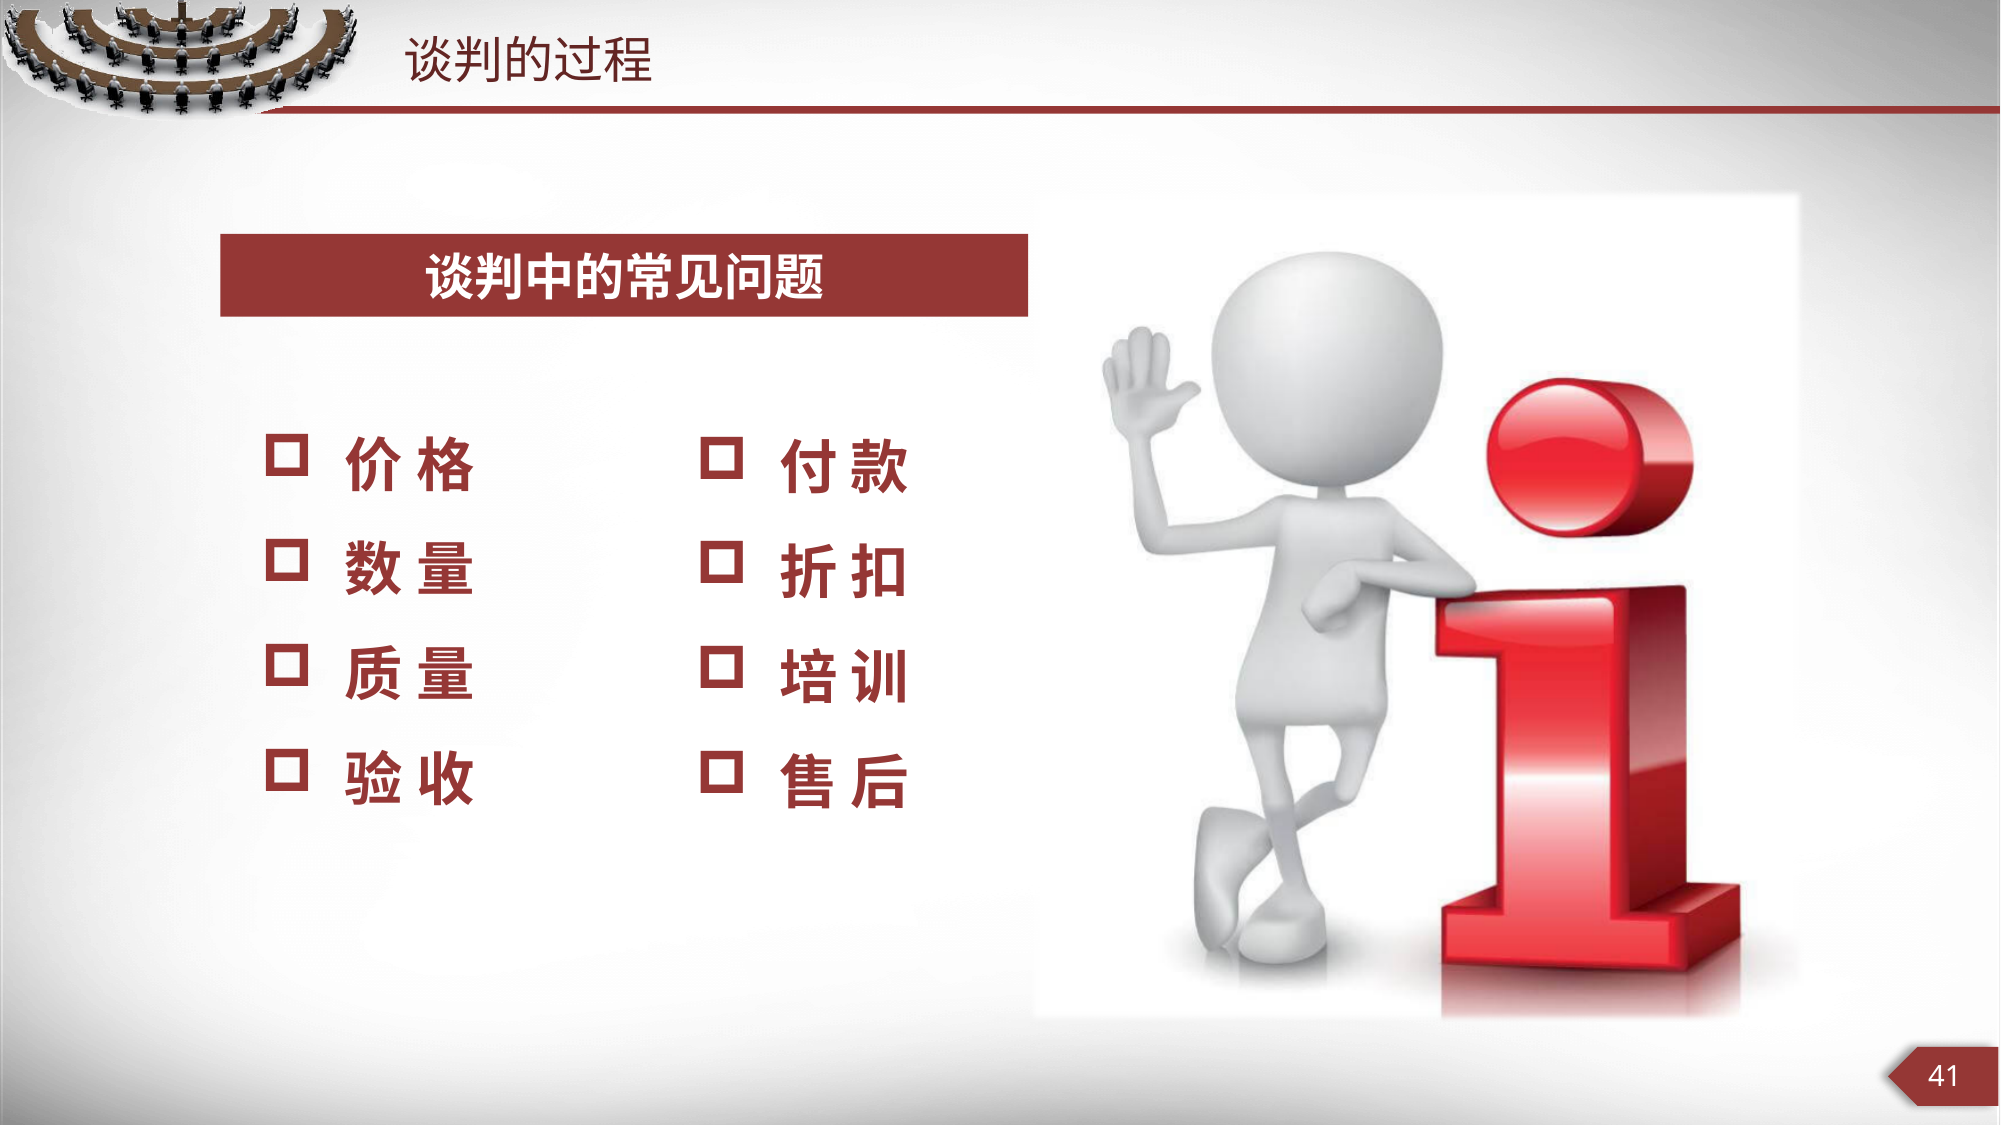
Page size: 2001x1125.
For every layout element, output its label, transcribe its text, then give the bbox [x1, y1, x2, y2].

text_box 谈判中的常见问题 [220, 233, 1022, 317]
text_box 价 格 数 量 质 量 验 收 [246, 385, 530, 820]
list 谈判的过程 [388, 11, 1074, 107]
slide_number 41 [1889, 1046, 2000, 1107]
text_box 付 款 折 扣 培 训 售 后 [681, 387, 965, 823]
picture [0, 0, 2001, 1125]
